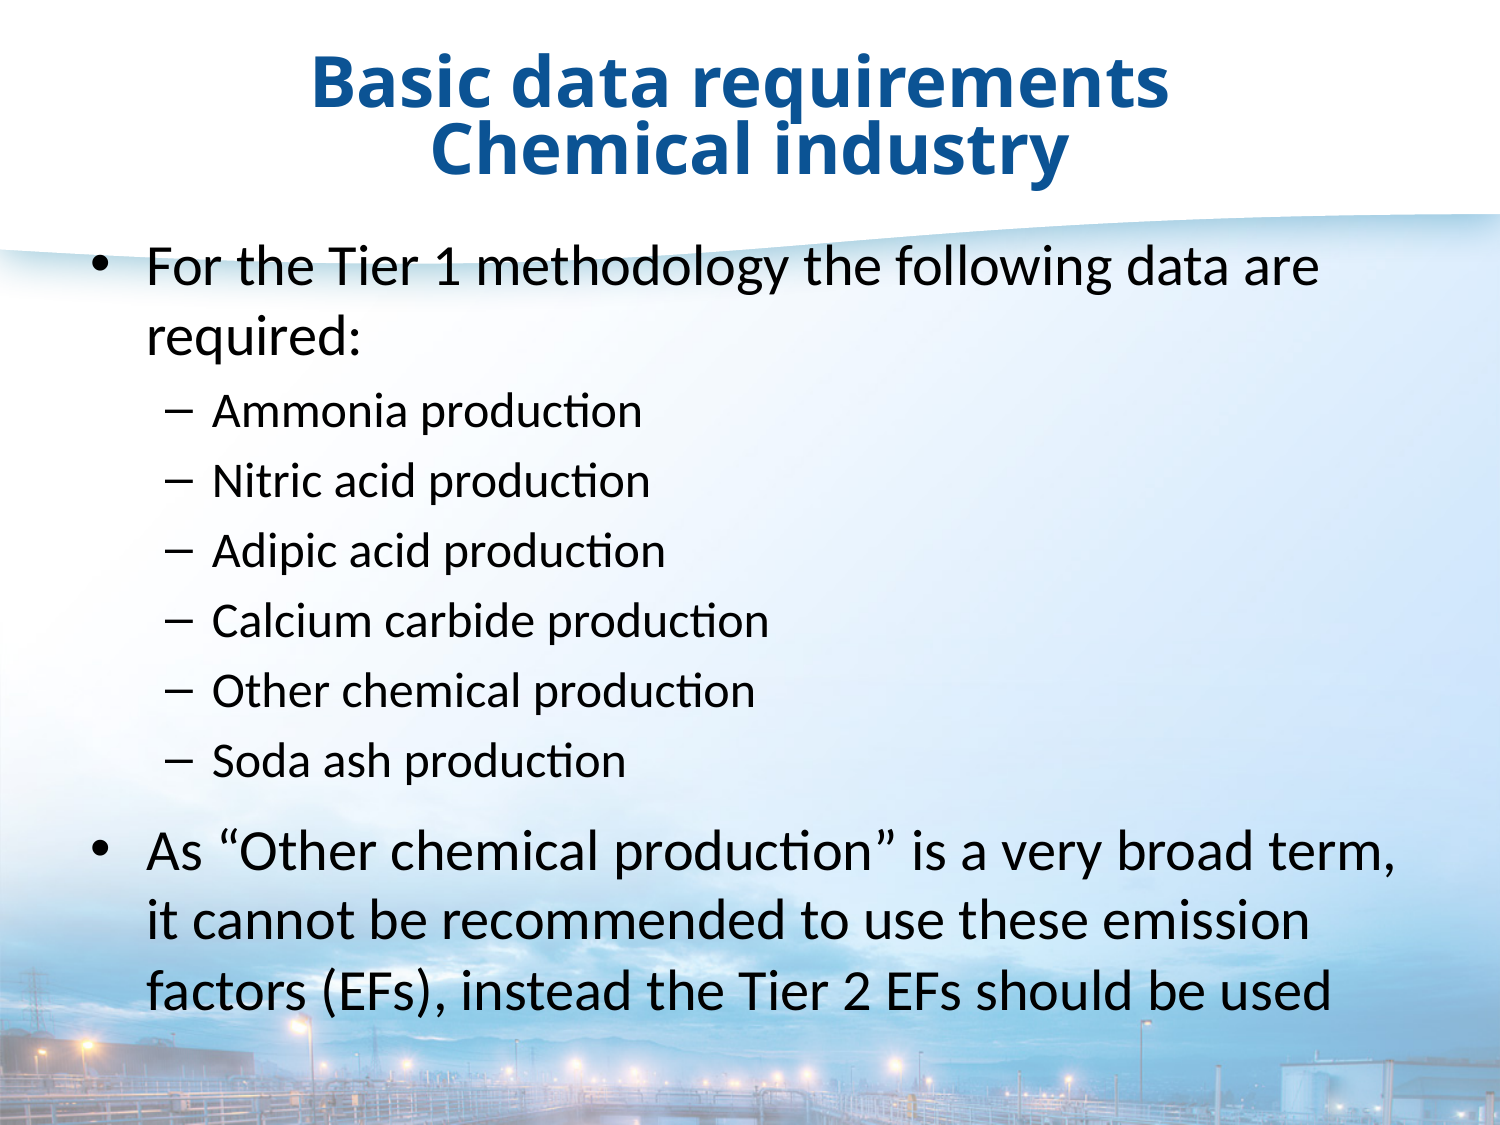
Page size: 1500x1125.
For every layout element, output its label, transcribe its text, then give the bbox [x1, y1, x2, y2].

title Basic data requirements Chemical industry [75, 45, 1425, 197]
list For the Tier 1 methodology the following data are required: Ammonia production Nitric acid production Adipic acid production Calcium carbide production Other chemical production Soda ash production As “Other chemical production” is a very broad term, it cannot be recommended to use these emission factors (EFs), instead the Tier 2 EFs should be used [75, 219, 1425, 1047]
picture [0, 215, 1500, 1125]
